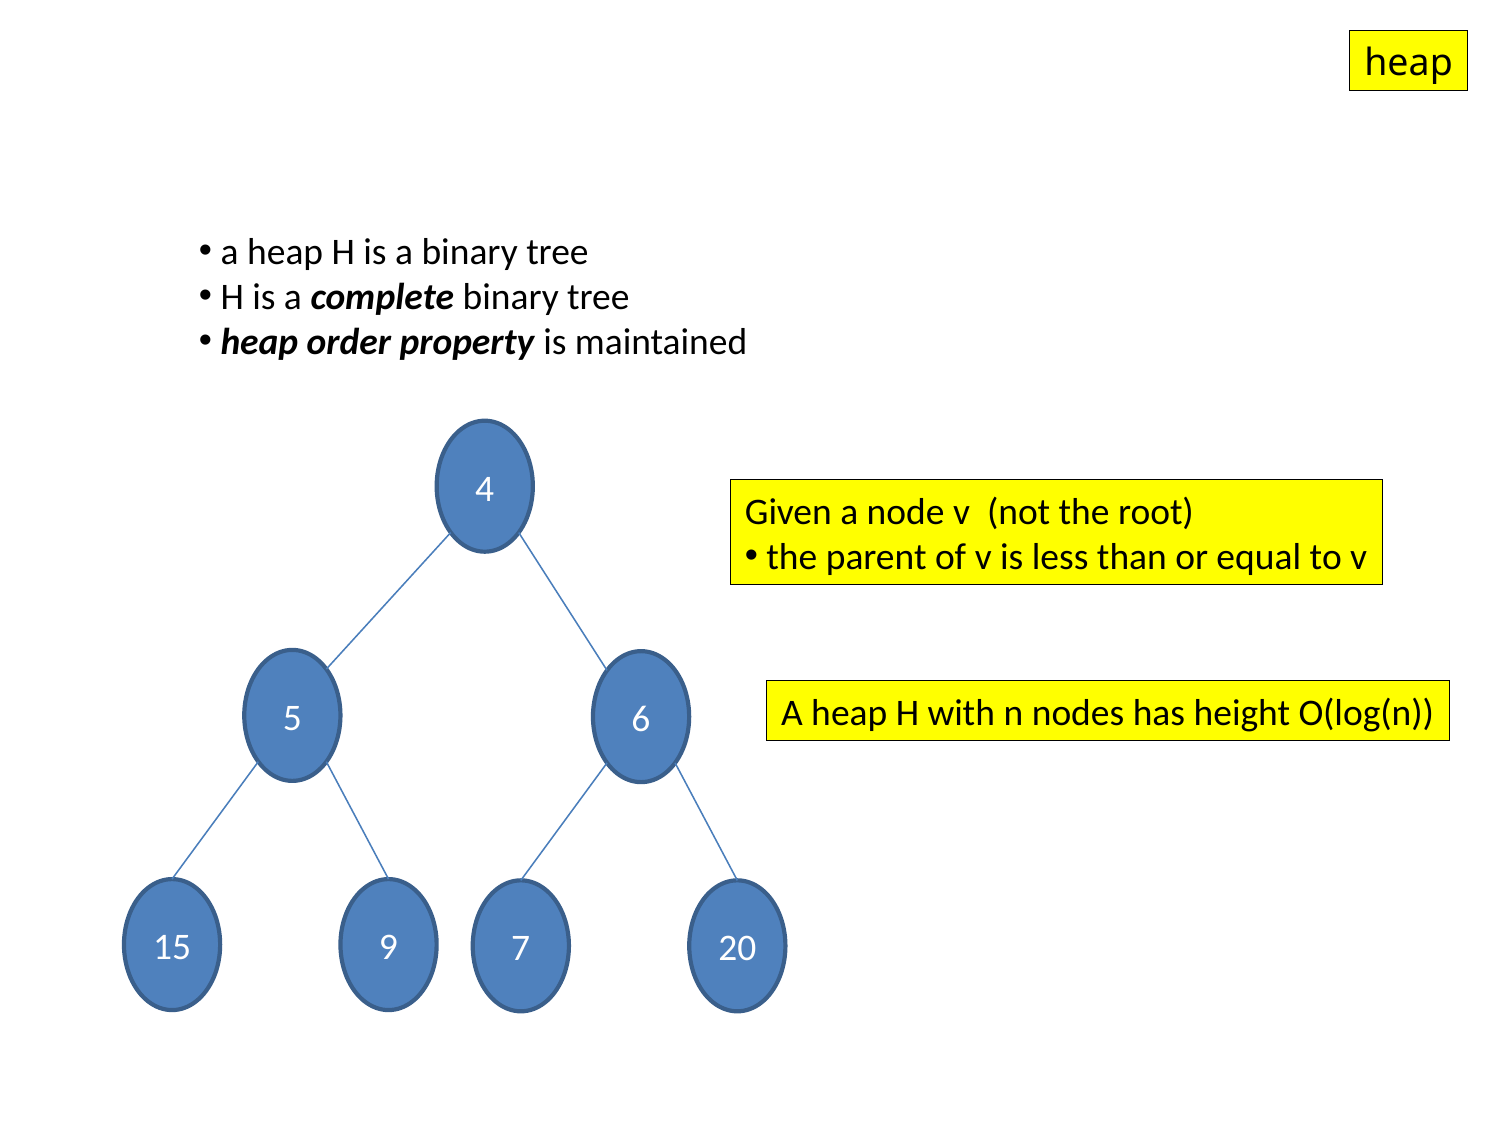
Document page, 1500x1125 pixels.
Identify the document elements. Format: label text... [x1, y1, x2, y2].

text_box a heap H is a binary tree H is a complete binary tree heap order property is maintained [184, 219, 763, 370]
text_box heap [1349, 30, 1468, 91]
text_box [123, 420, 786, 1012]
text_box Given a node v (not the root) the parent of v is less than or equal to v [791, 479, 1383, 585]
text_box A heap H with n nodes has height O(log(n)) [791, 680, 1450, 741]
